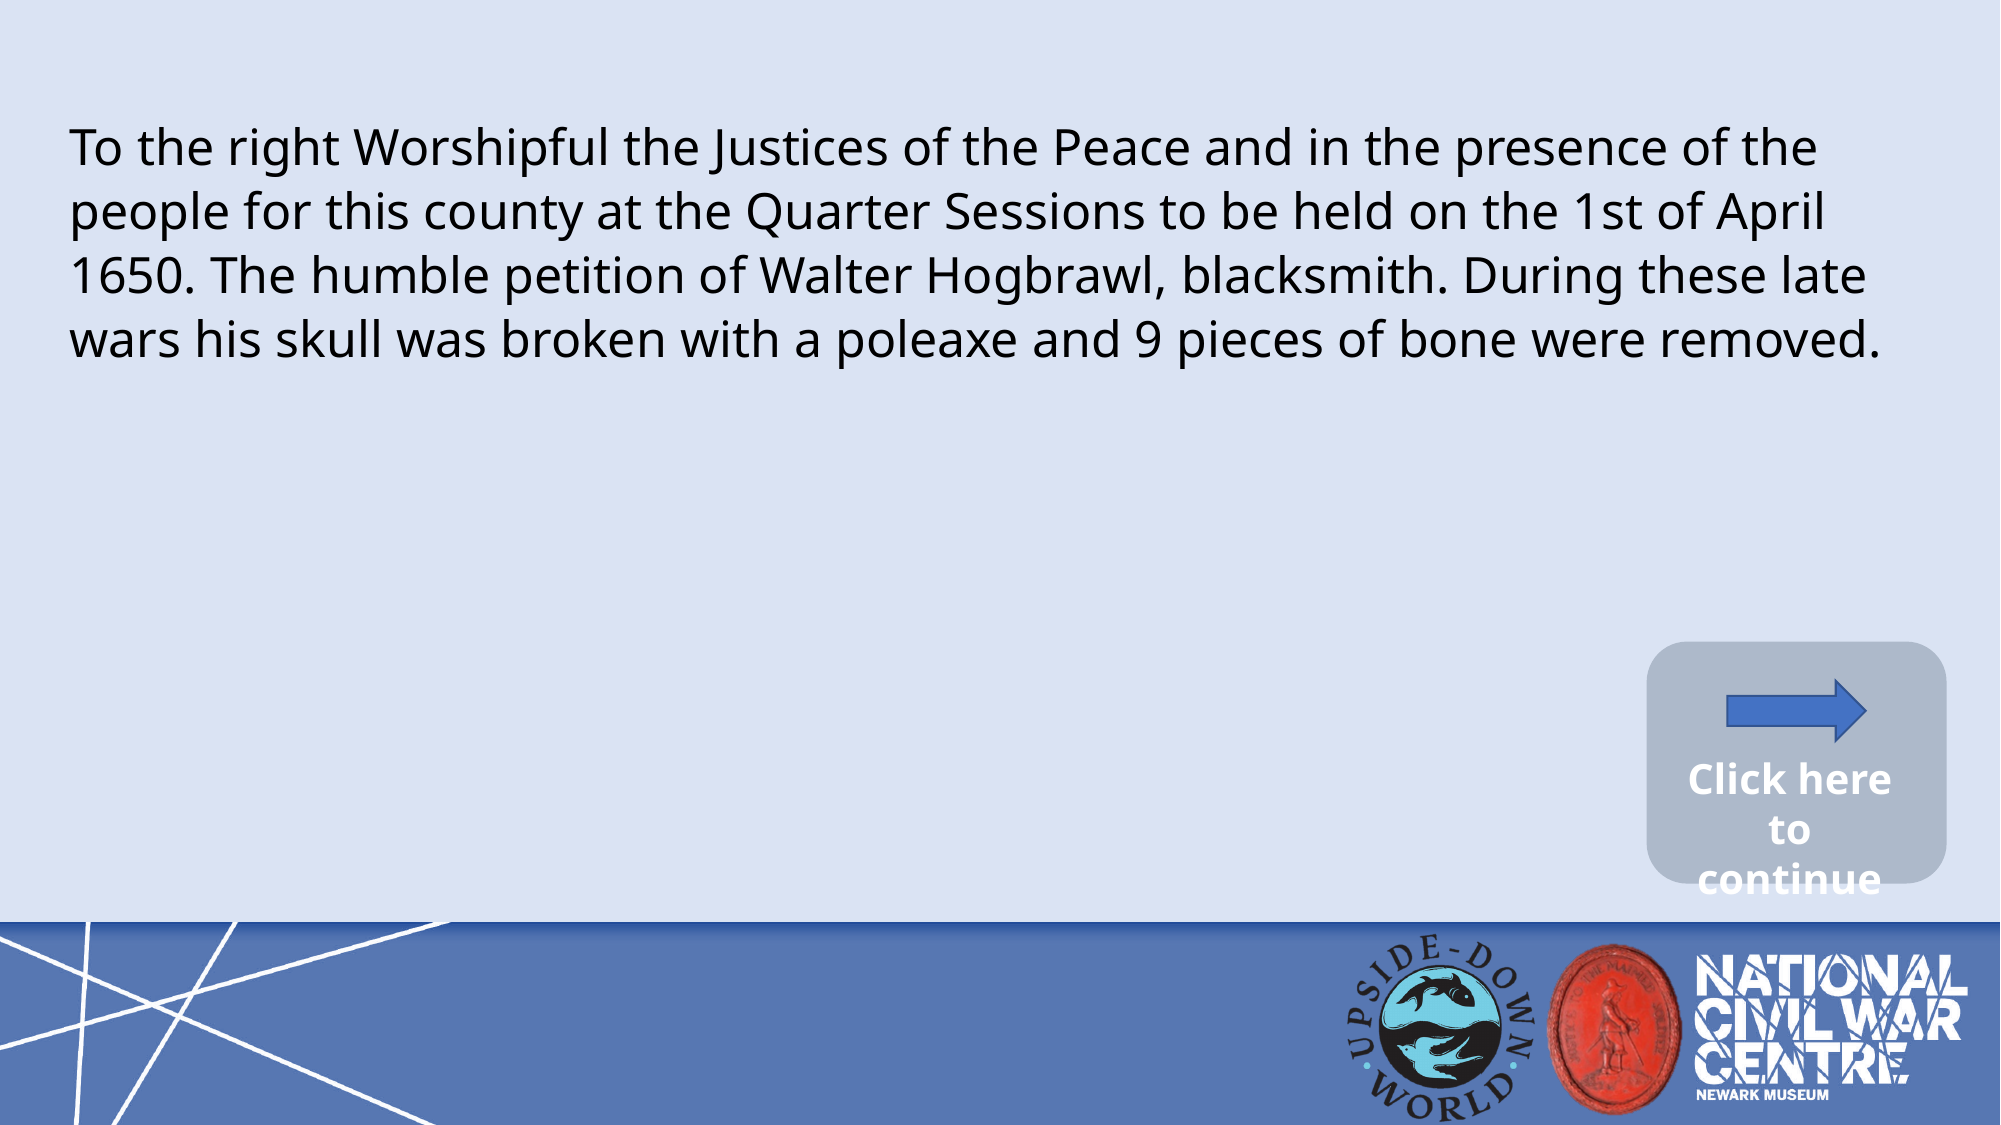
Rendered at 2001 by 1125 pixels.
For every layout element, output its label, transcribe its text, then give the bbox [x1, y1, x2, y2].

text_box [1646, 641, 1947, 884]
text_box [1622, 616, 1970, 901]
picture [0, 922, 2000, 1125]
text_box To the right Worshipful the Justices of the Peace and in the presence of the people for this county at the Quarter Sessions to be held on the 1st of April 1650. The humble petition of Walter Hogbrawl, blacksmith. During these late wars his skull was broken with a poleaxe and 9 pieces of bone were removed. [54, 38, 1969, 376]
